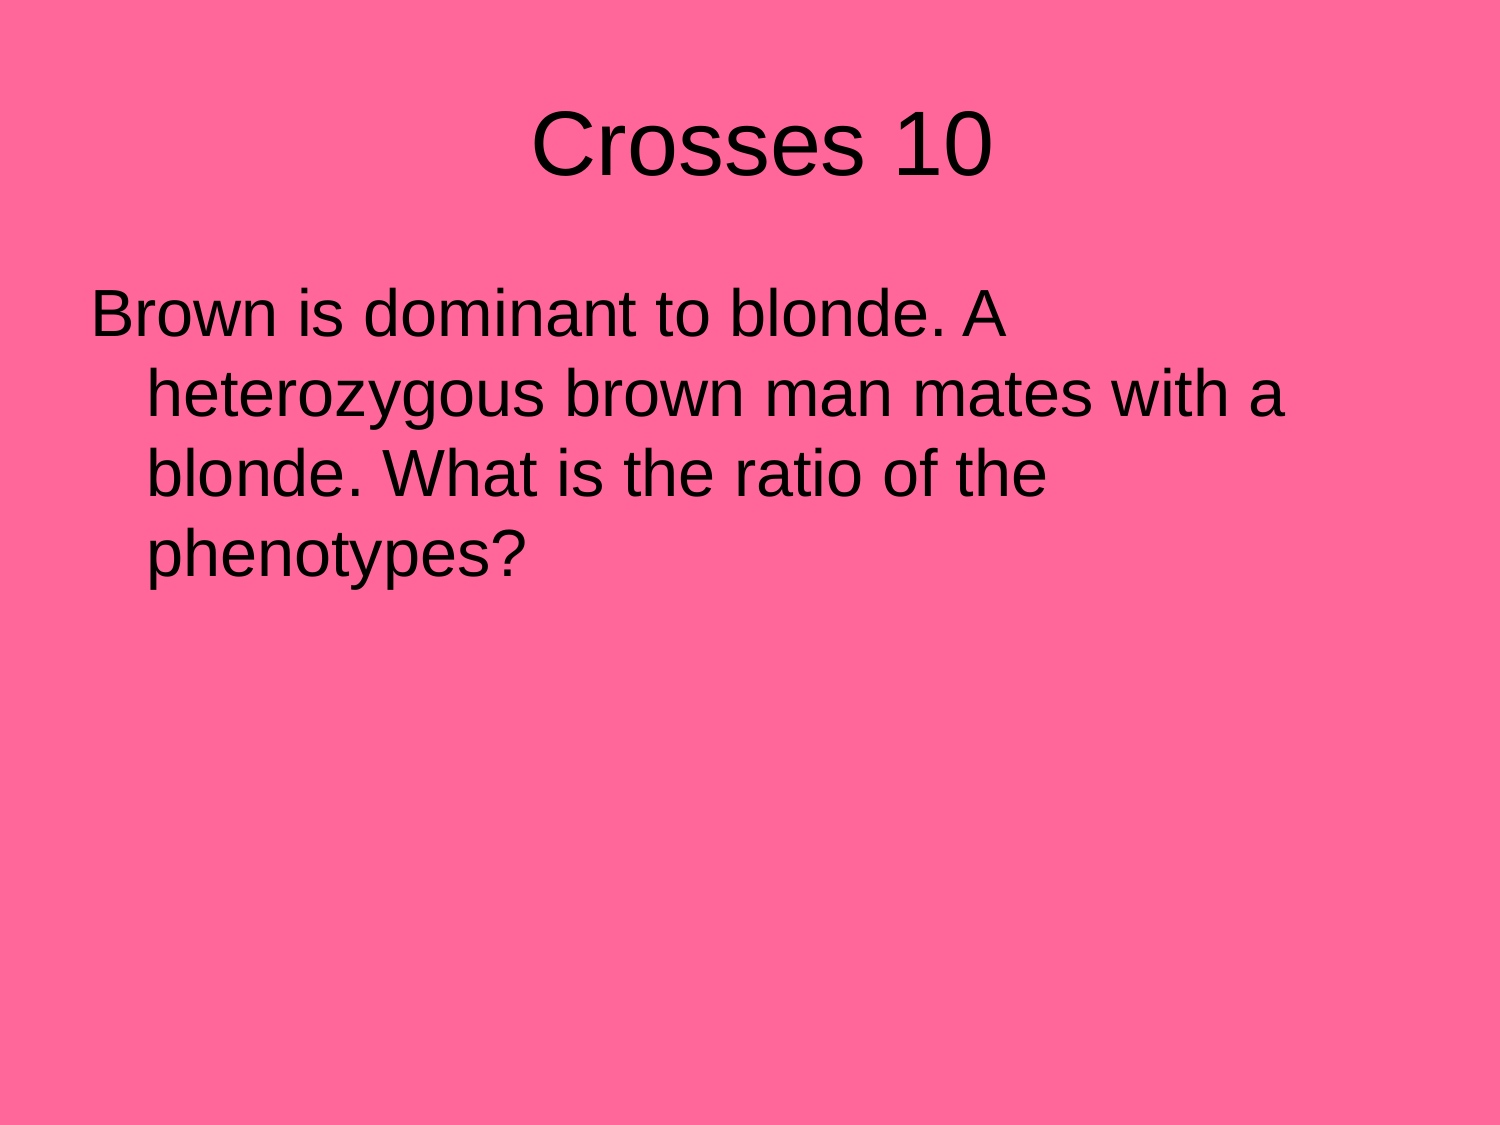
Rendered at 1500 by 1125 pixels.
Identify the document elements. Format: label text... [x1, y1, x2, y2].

list Brown is dominant to blonde. A heterozygous brown man mates with a blonde. What is the ratio of the phenotypes? [74, 262, 1426, 1006]
title Crosses 10 [74, 44, 1426, 233]
